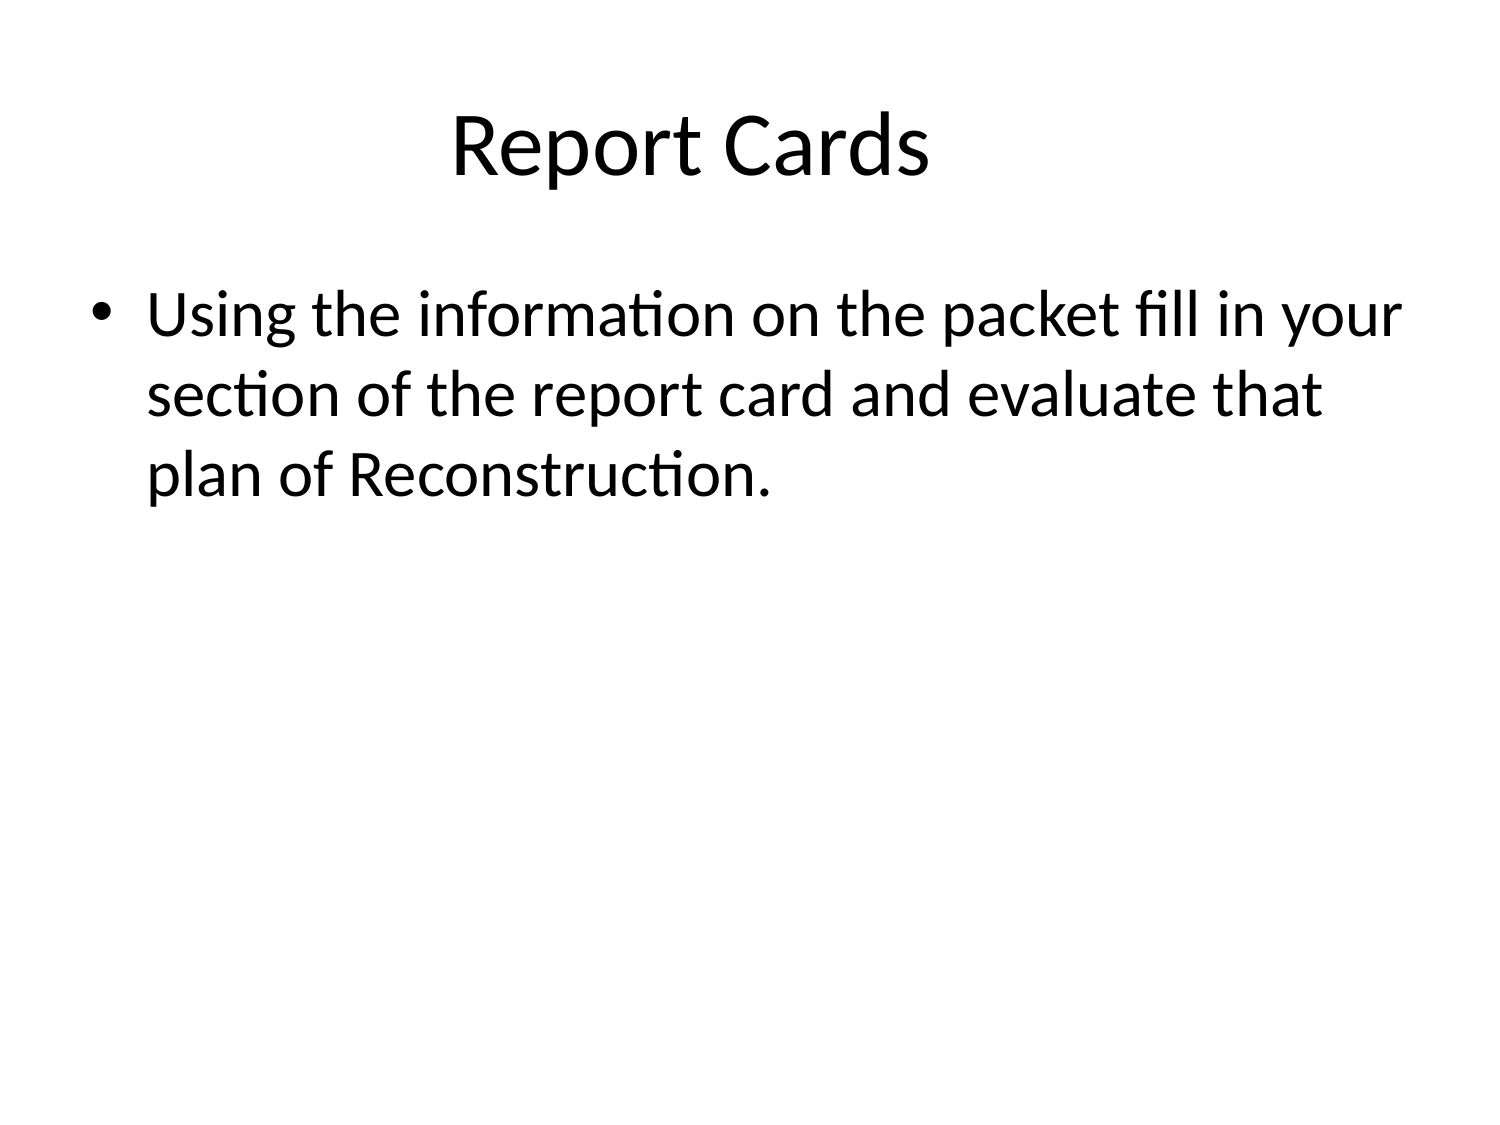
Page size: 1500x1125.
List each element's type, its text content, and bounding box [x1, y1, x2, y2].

list Using the information on the packet fill in your section of the report card and evaluate that plan of Reconstruction. [75, 262, 1425, 1005]
title Report Cards [75, 45, 1425, 233]
